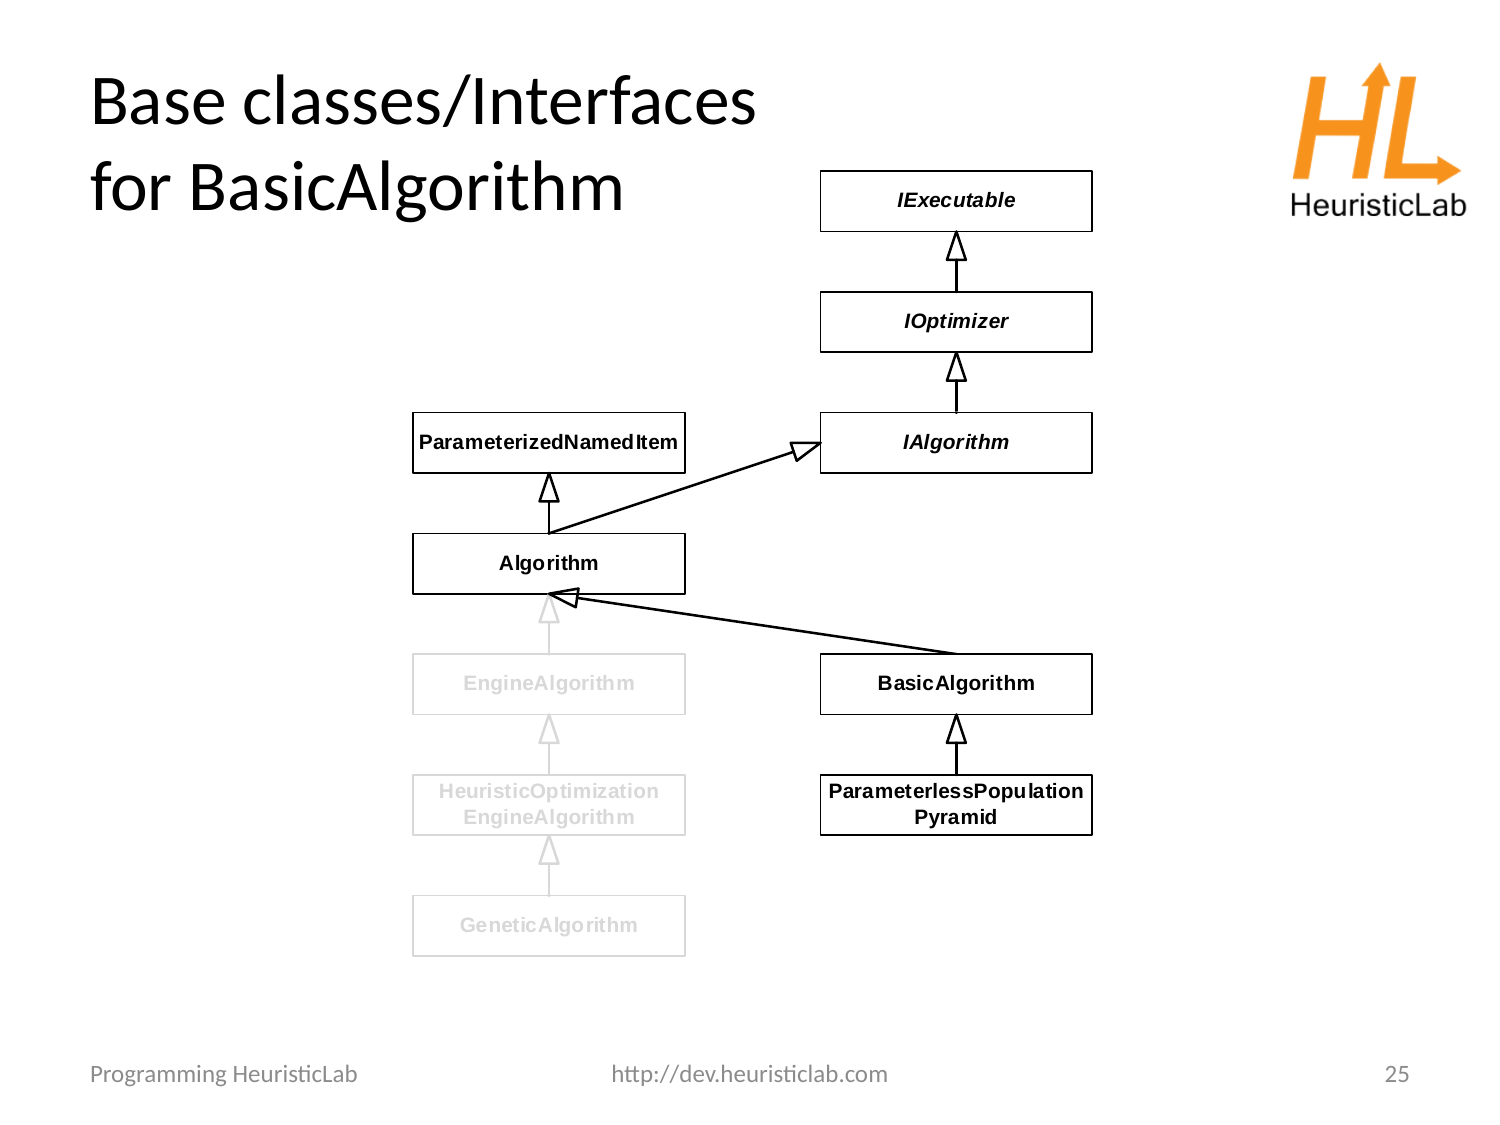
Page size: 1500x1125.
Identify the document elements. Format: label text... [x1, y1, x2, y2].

picture [1281, 27, 1474, 244]
slide_number 25 [1074, 1042, 1425, 1103]
title Base classes/Interfaces for BasicAlgorithm [75, 45, 1282, 233]
slide_number Programming HeuristicLab [75, 1042, 425, 1103]
footer http://dev.heuristiclab.com [512, 1042, 988, 1103]
picture [405, 167, 1095, 958]
